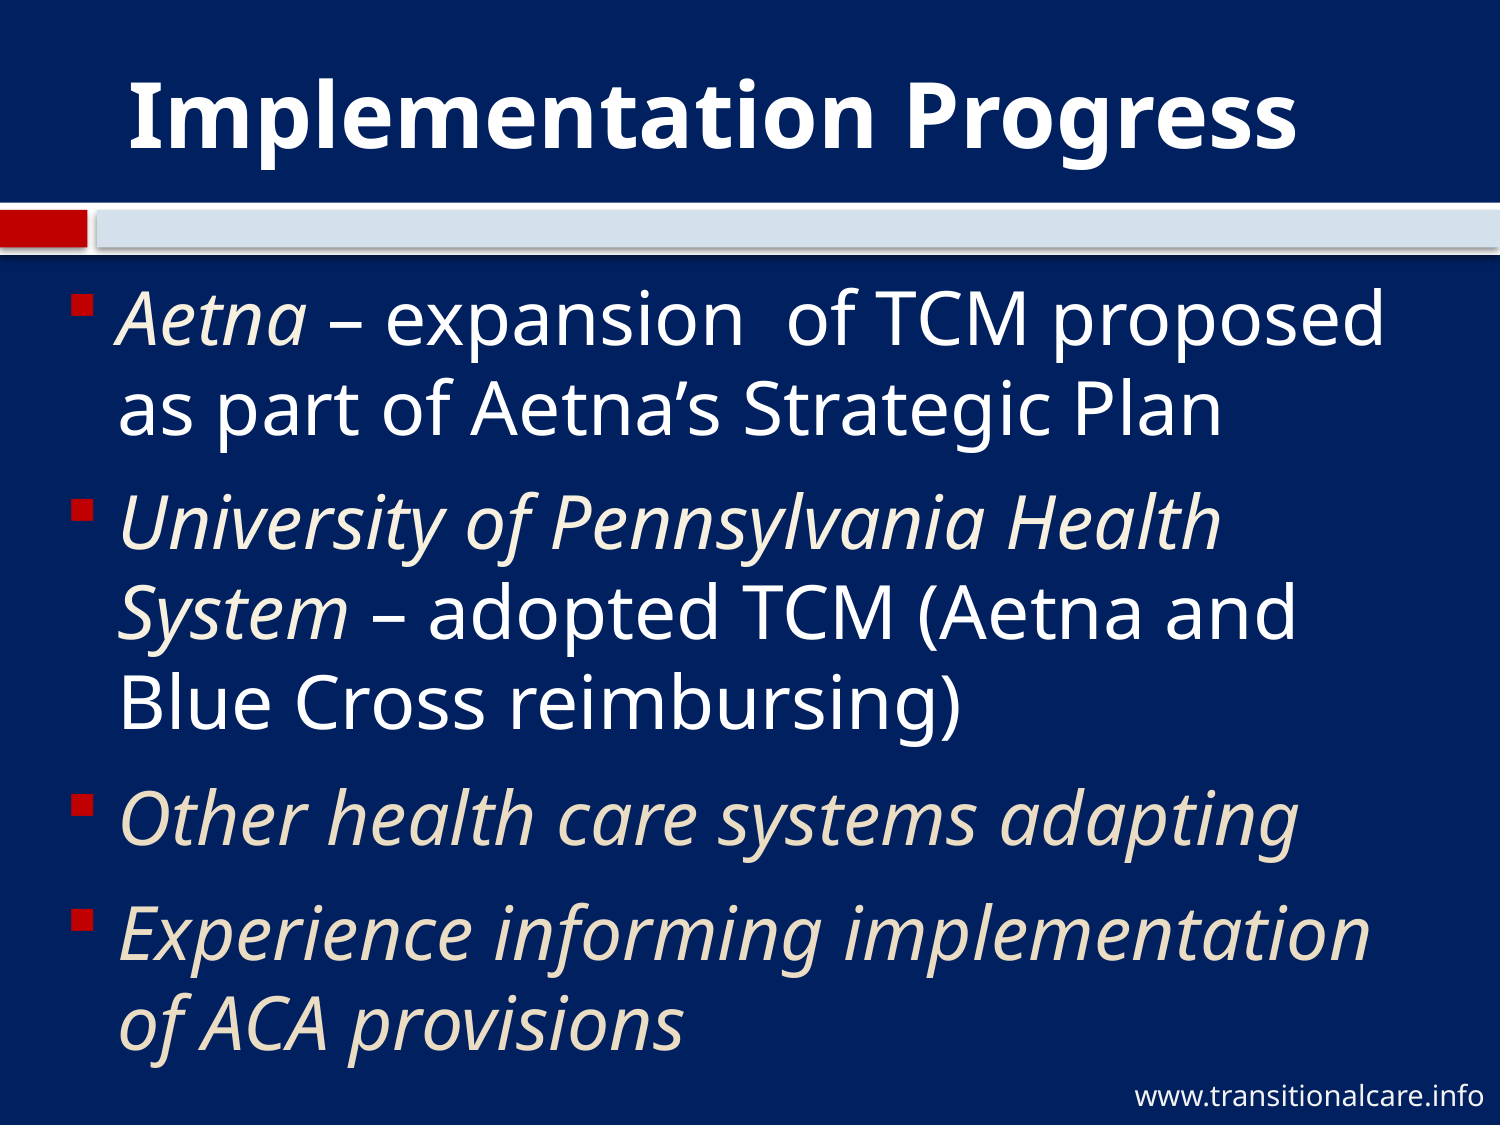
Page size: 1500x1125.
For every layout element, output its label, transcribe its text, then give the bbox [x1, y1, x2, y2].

title Implementation Progress [0, 0, 1500, 176]
list Aetna – expansion of TCM proposed as part of Aetna’s Strategic Plan University of Pennsylvania Health System – adopted TCM (Aetna and Blue Cross reimbursing) Other health care systems adapting Experience informing implementation of ACA provisions [49, 262, 1451, 1125]
footer www.transitionalcare.info [610, 1065, 1500, 1125]
